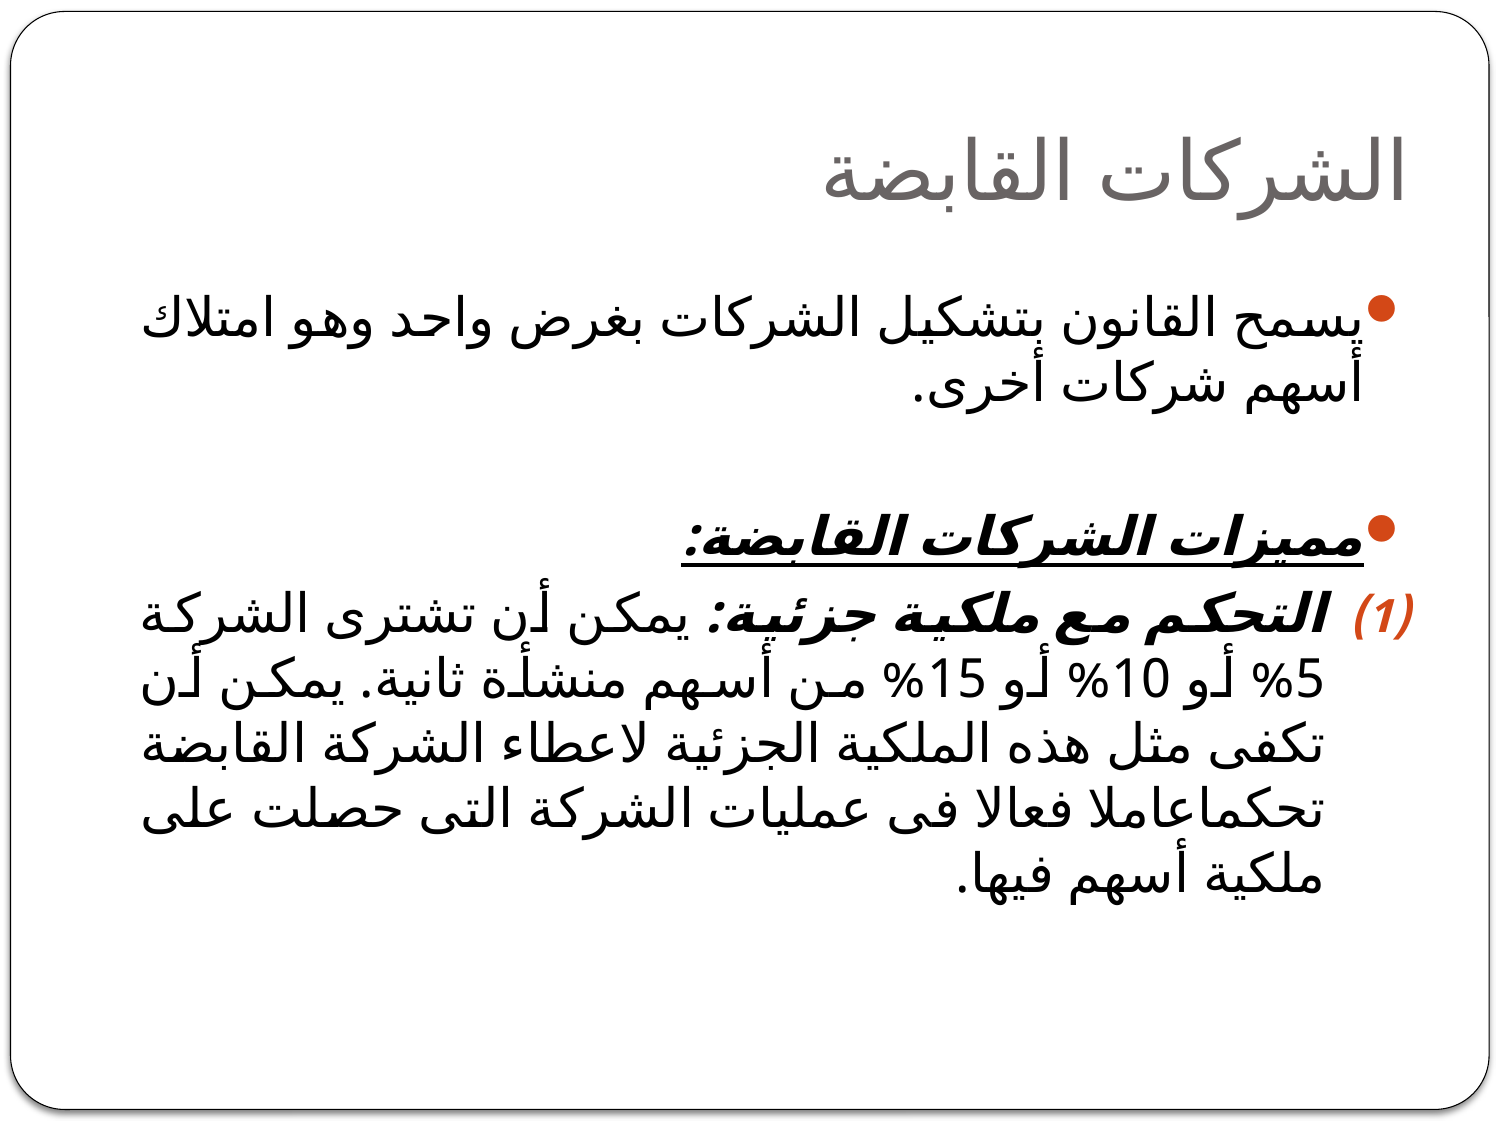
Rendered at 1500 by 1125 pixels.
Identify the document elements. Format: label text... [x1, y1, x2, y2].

title الشركات القابضة [150, 45, 1425, 233]
list يسمح القانون بتشكيل الشركات بغرض واحد وهو امتلاك أسهم شركات أخرى. مميزات الشركات القابضة: التحكم مع ملكية جزئية: يمكن أن تشترى الشركة 5% أو 10% أو 15% من أسهم منشأة ثانية. يمكن أن تكفى مثل هذه الملكية الجزئية لاعطاء الشركة القابضة تحكماعاملا فعالا فى عمليات الشركة التى حصلت على ملكية أسهم فيها. [125, 275, 1425, 988]
